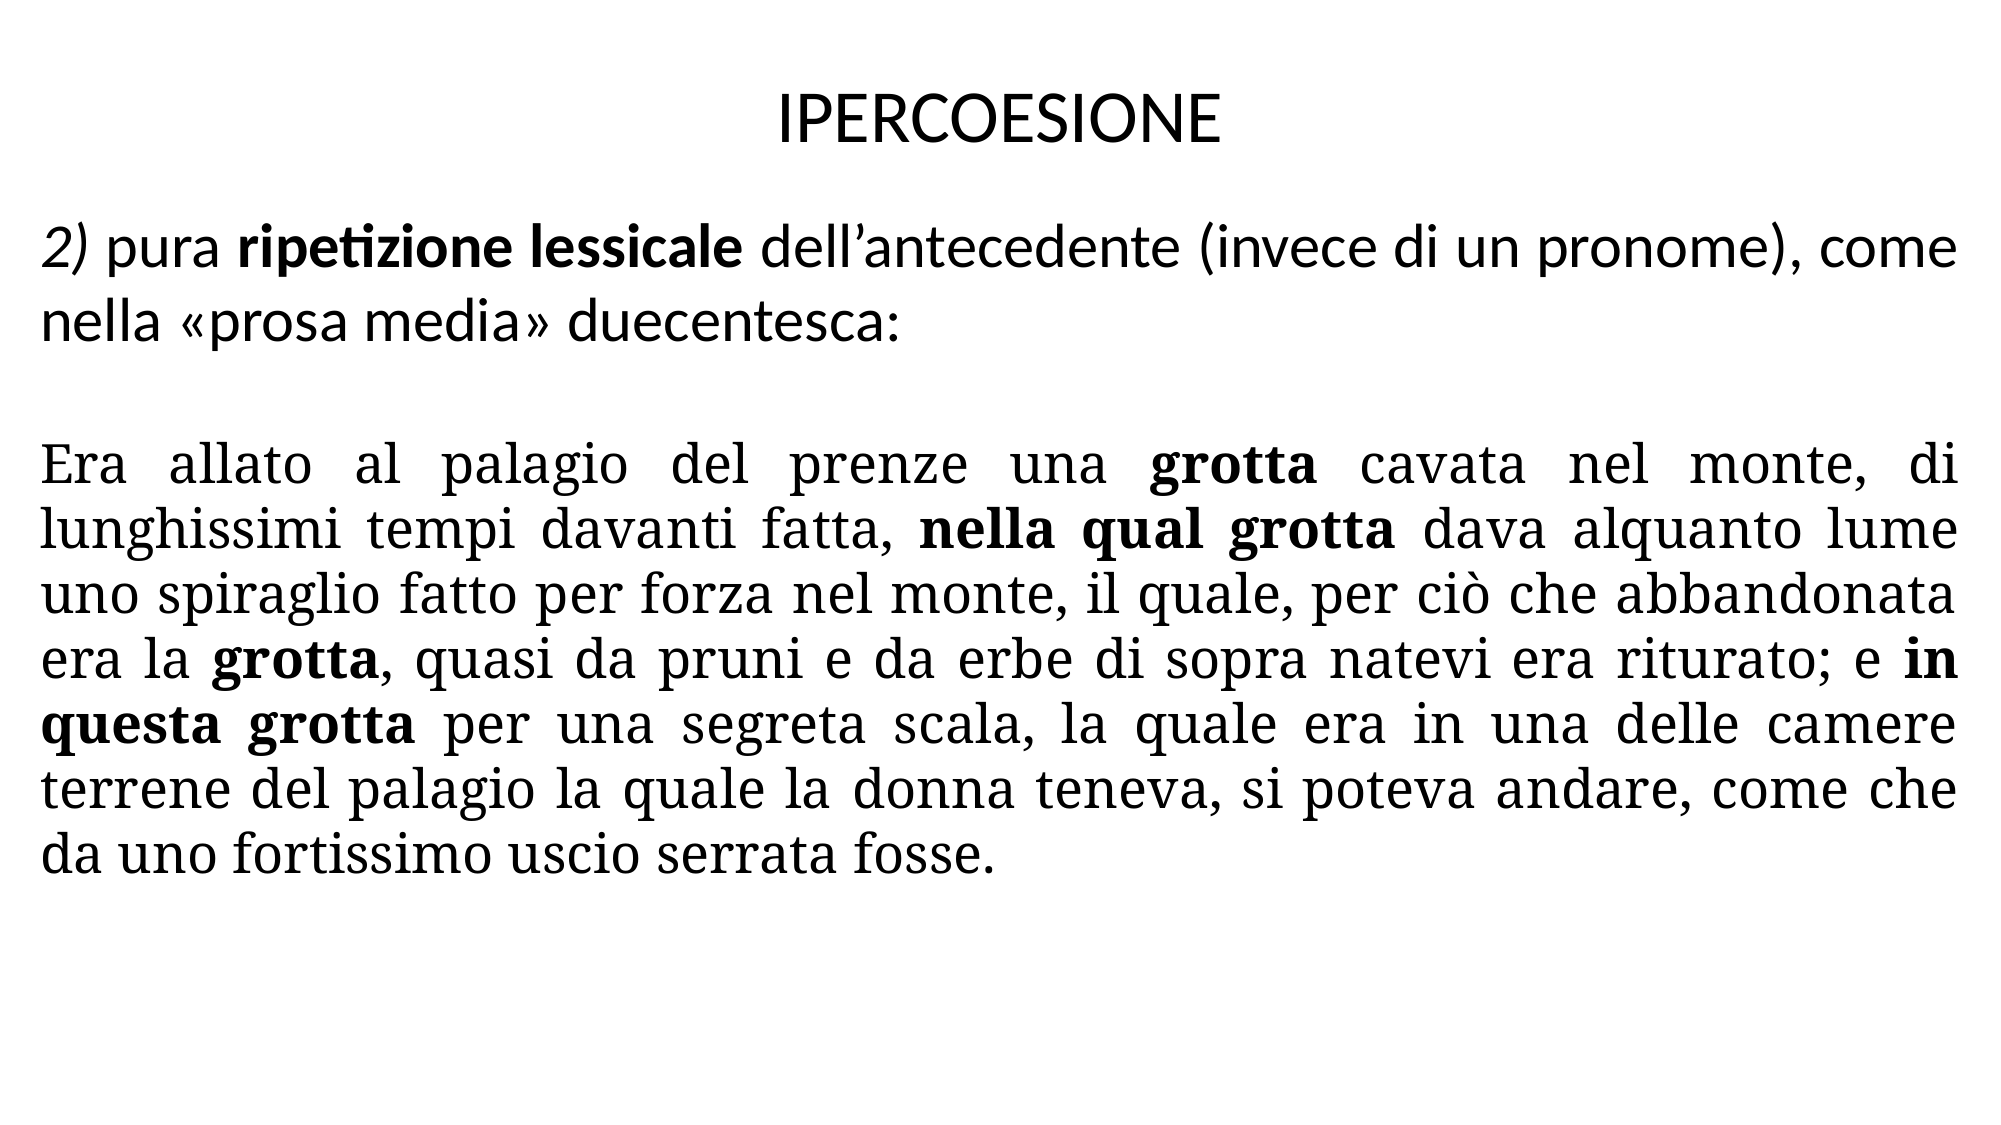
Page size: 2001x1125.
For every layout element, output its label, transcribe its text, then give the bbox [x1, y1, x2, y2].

text_box IPERCOESIONE [53, 60, 1947, 166]
text_box 2) pura ripetizione lessicale dell’antecedente (invece di un pronome), come nella «prosa media» duecentesca: Era allato al palagio del prenze una grotta cavata nel monte, di lunghissimi tempi davanti fatta, nella qual grotta dava alquanto lume uno spiraglio fatto per forza nel monte, il quale, per ciò che abbandonata era la grotta, quasi da pruni e da erbe di sopra natevi era riturato; e in questa grotta per una segreta scala, la quale era in una delle camere terrene del palagio la quale la donna teneva, si poteva andare, come che da uno fortissimo uscio serrata fosse. [25, 197, 1975, 942]
